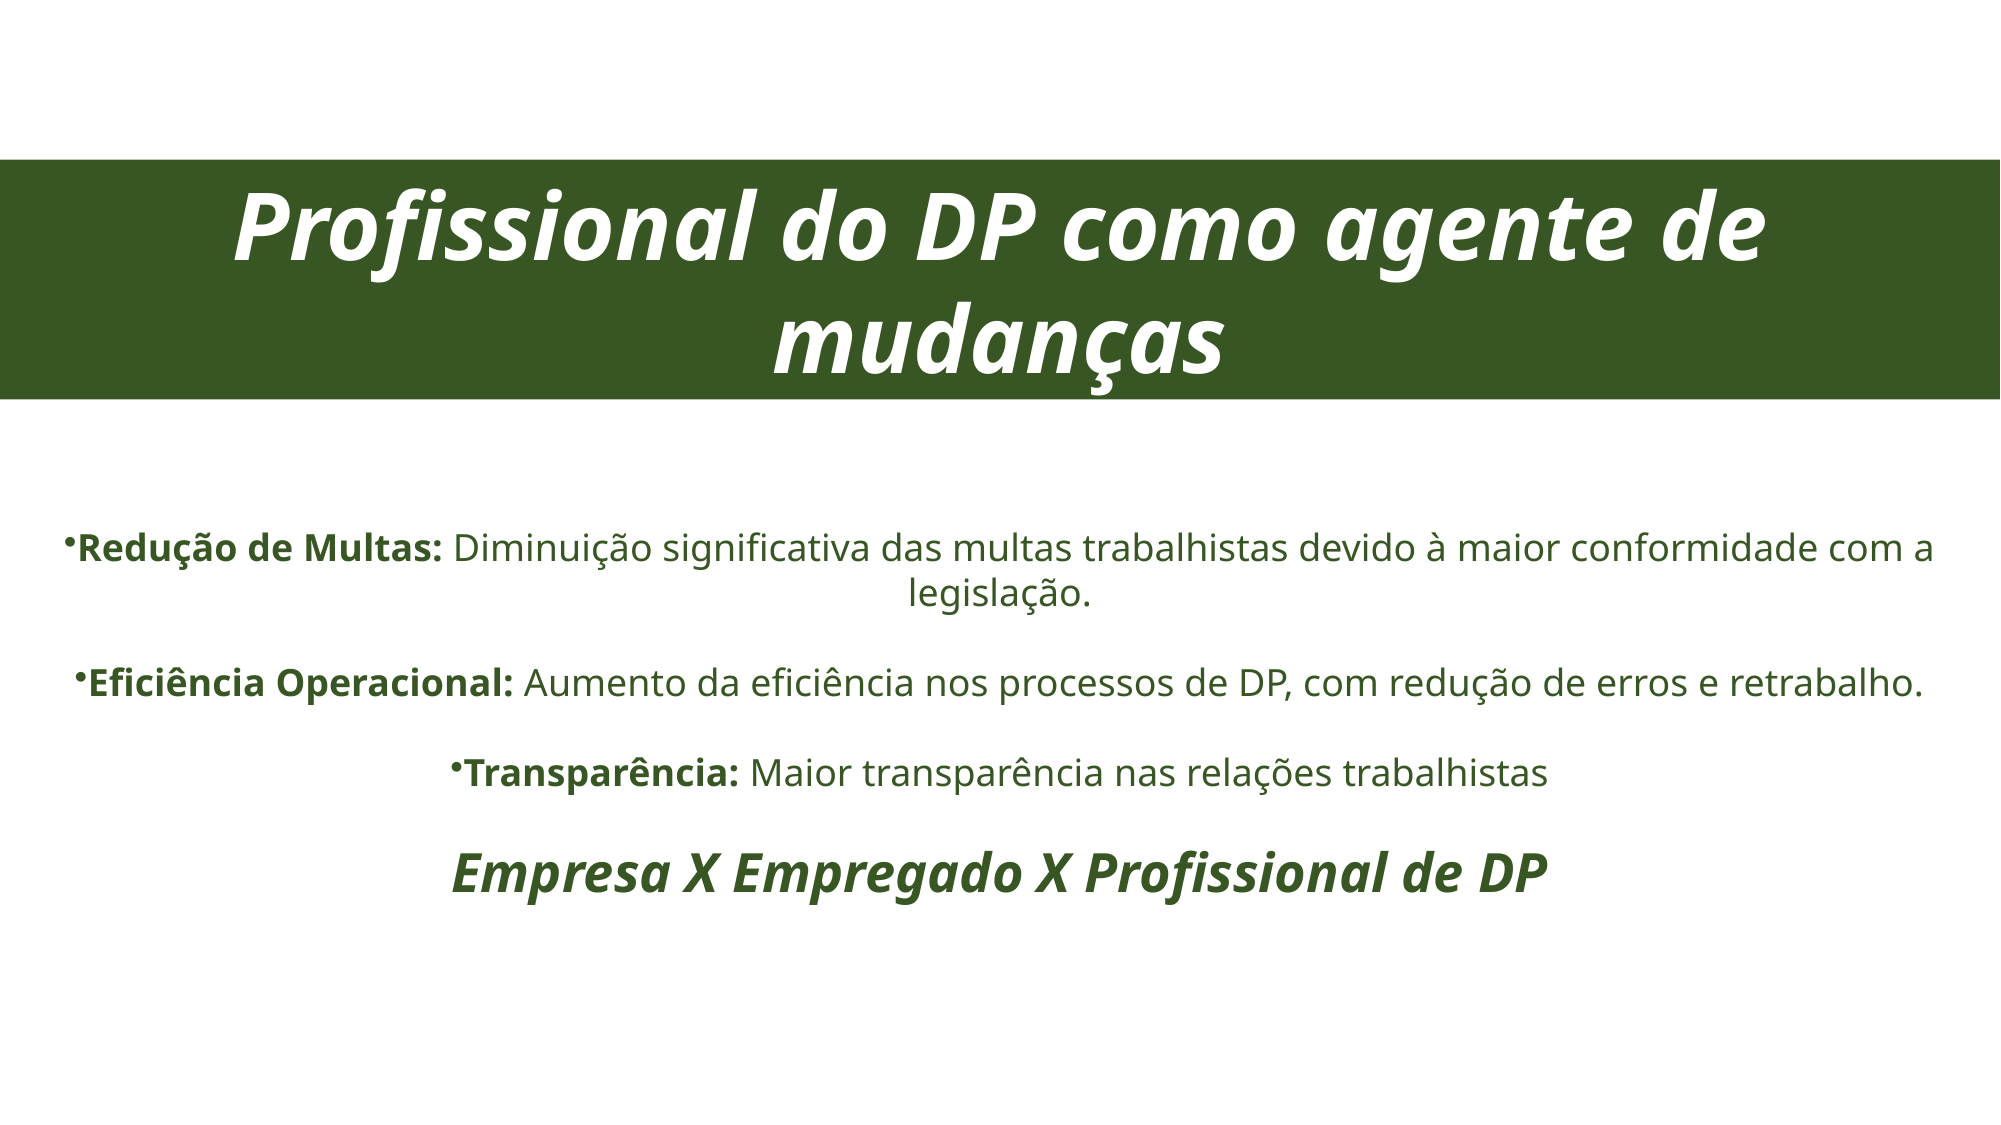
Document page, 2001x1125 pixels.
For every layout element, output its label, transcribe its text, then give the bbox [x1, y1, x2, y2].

text_box Profissional do DP como agente de mudanças [0, 159, 2000, 400]
text_box Redução de Multas: Diminuição significativa das multas trabalhistas devido à maior conformidade com a legislação. Eficiência Operacional: Aumento da eficiência nos processos de DP, com redução de erros e retrabalho. Transparência: Maior transparência nas relações trabalhistas Empresa X Empregado X Profissional de DP [0, 516, 2000, 912]
